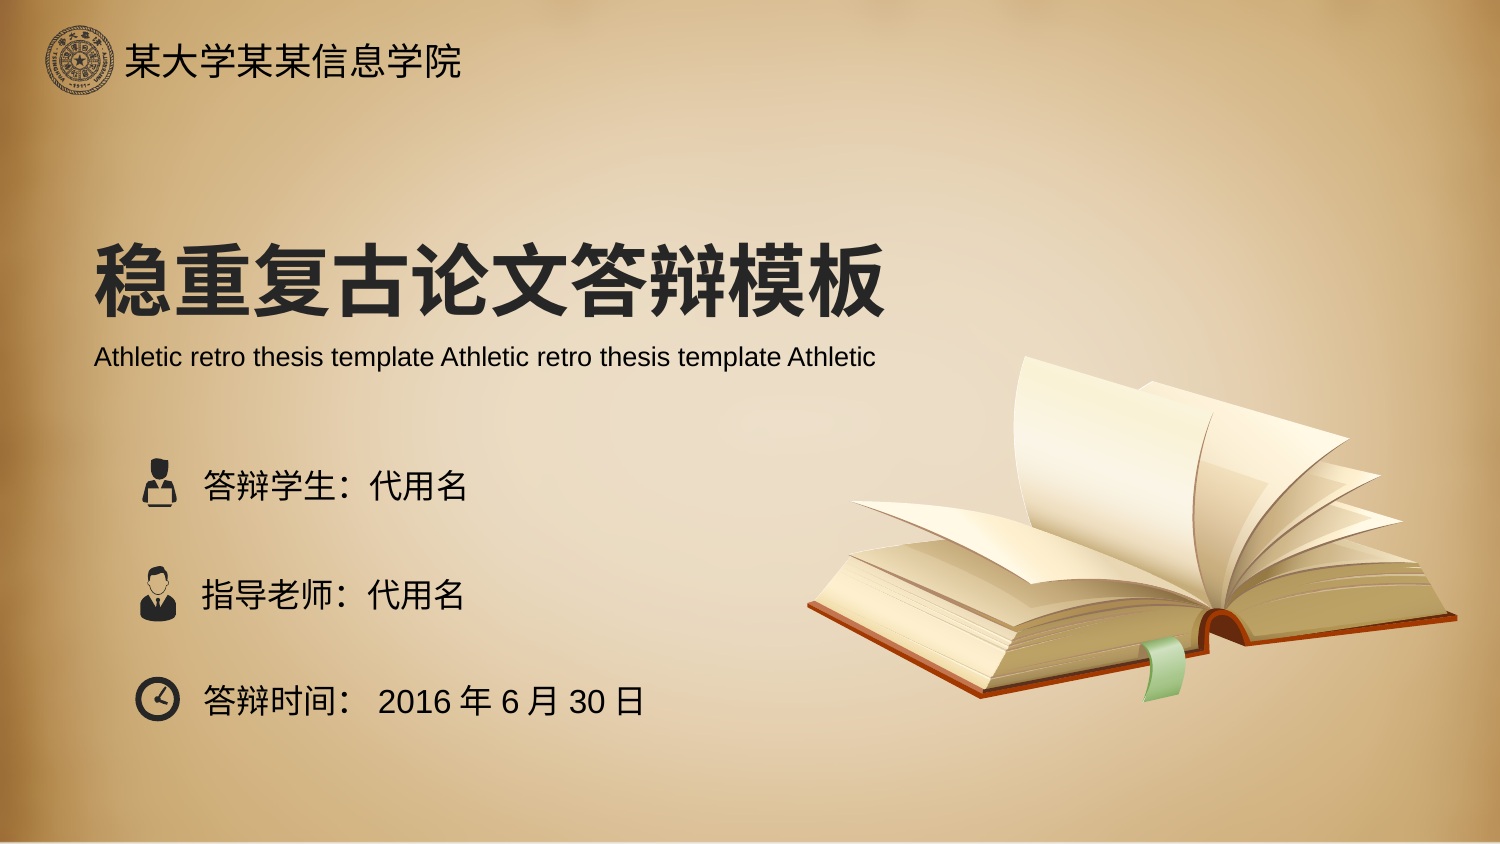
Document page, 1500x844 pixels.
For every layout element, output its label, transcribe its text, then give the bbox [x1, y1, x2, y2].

text_box 指导老师：代用名 [186, 566, 576, 622]
picture [0, 0, 1500, 844]
text_box 答辩学生：代用名 [188, 457, 578, 513]
text_box [135, 676, 180, 722]
text_box Athletic retro thesis template Athletic retro thesis template Athletic [79, 331, 950, 379]
text_box 稳重复古论文答辩模板 [36, 223, 944, 334]
text_box 答辩时间：2016年6月30日 [188, 672, 693, 727]
text_box 某大学某某信息学院 [114, 30, 670, 91]
text_box [142, 458, 177, 503]
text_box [140, 562, 176, 622]
